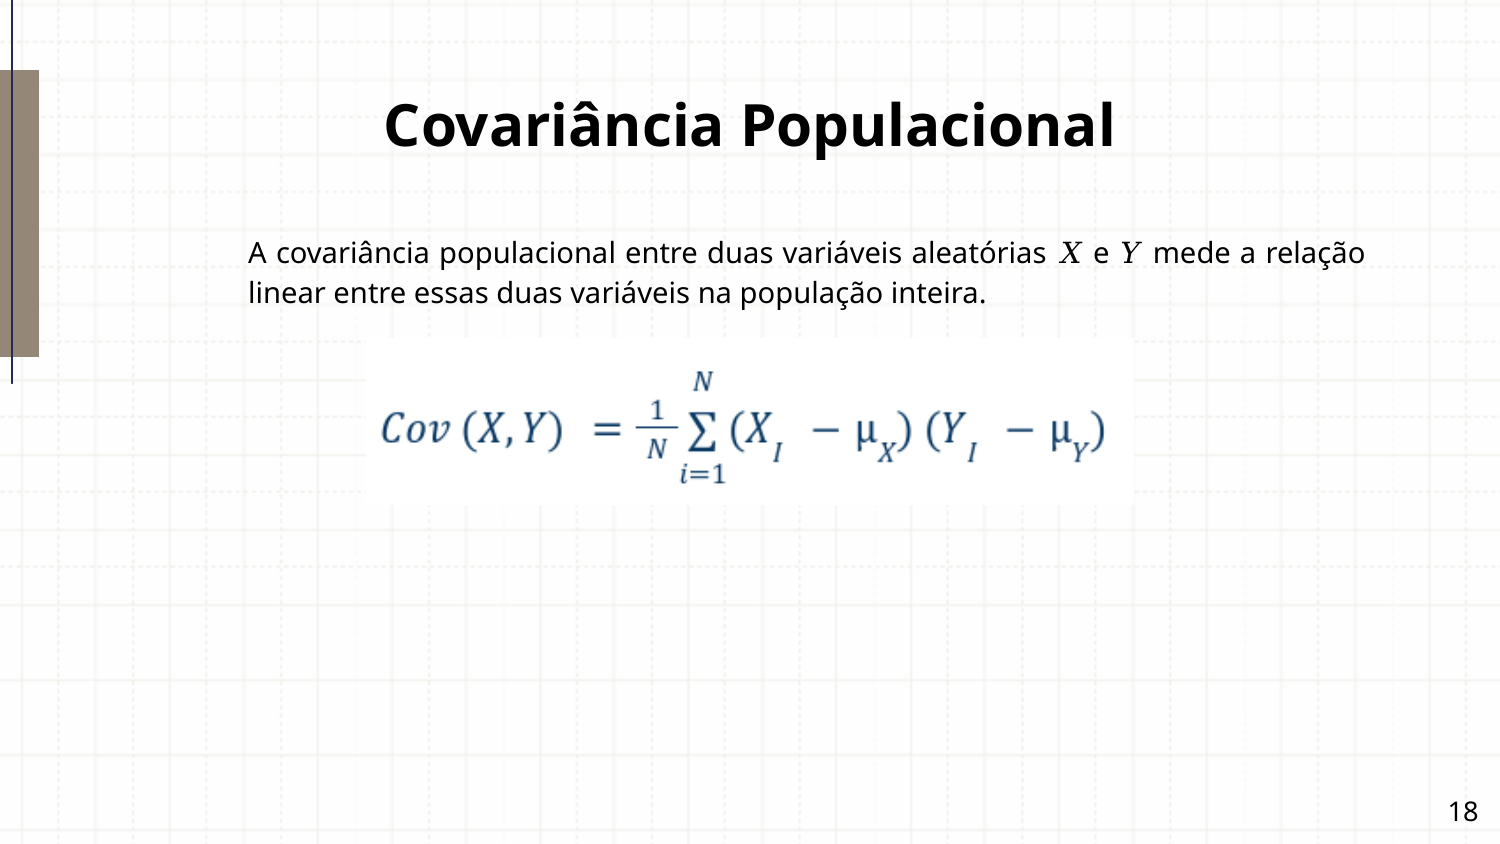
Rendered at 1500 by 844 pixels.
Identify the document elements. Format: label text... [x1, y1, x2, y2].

title Covariância Populacional [118, 72, 1382, 167]
subtitle A covariância populacional entre duas variáveis aleatórias 𝑋 e 𝑌 mede a relação linear entre essas duas variáveis na população inteira. [233, 214, 1382, 348]
slide_number ‹#› [1403, 779, 1494, 844]
picture [366, 338, 1134, 505]
